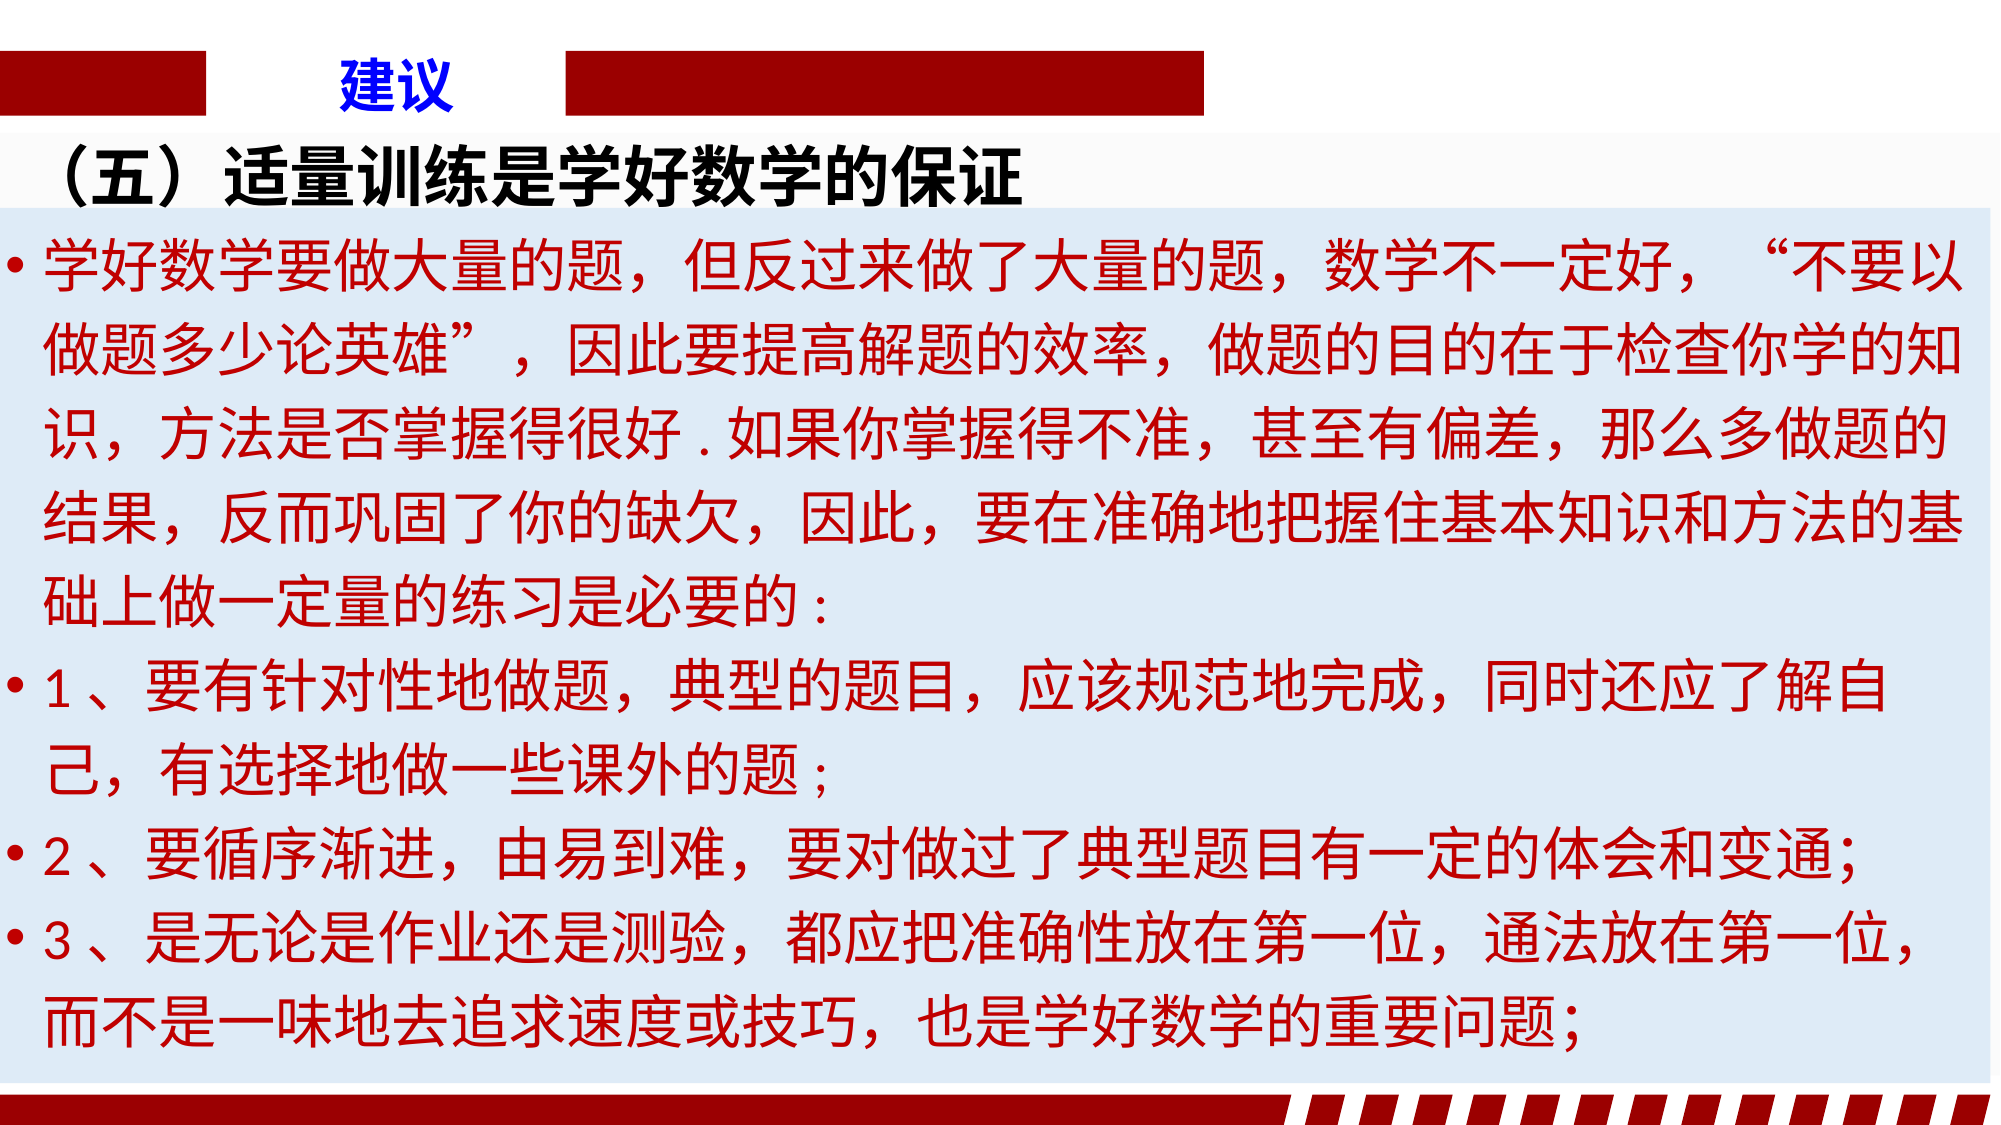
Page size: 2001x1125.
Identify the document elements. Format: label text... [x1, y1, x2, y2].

text_box [1733, 1093, 1777, 1125]
text_box [1895, 1093, 1938, 1125]
text_box [0, 1093, 1293, 1125]
text_box [566, 50, 1205, 117]
text_box （五）适量训练是学好数学的保证 [8, 127, 2000, 222]
text_box [1465, 1093, 1508, 1125]
text_box [0, 50, 207, 117]
text_box [1626, 1093, 1670, 1125]
text_box 学好数学要做大量的题，但反过来做了大量的题，数学不一定好，“不要以做题多少论英雄”，因此要提高解题的效率，做题的目的在于检查你学的知识，方法是否掌握得很好.如果你掌握得不准，甚至有偏差，那么多做题的结果，反而巩固了你的缺欠，因此，要在准确地把握住基本知识和方法的基础上做一定量的练习是必要的: 1、要有针对性地做题，典型的题目，应该规范地完成，同时还应了解自己，有选择地做一些课外的题; 2、要循序渐进，由易到难，要对做过了典型题目有一定的体会和变通； 3、是无论是作业还是测验，都应把准确性放在第一位，通法放在第一位，而不是一味地去追求速度或技巧，也是学好数学的重要问题； [0, 207, 1991, 1084]
text_box [1357, 1093, 1401, 1125]
text_box [1518, 1093, 1562, 1125]
text_box [1787, 1093, 1831, 1125]
text_box [1303, 1093, 1347, 1125]
text_box [1680, 1093, 1723, 1125]
text_box [83, 670, 1897, 769]
text_box [1411, 1093, 1454, 1125]
text_box [1949, 1093, 1992, 1125]
text_box [1572, 1093, 1616, 1125]
text_box 建议 [227, 41, 566, 127]
text_box [1841, 1093, 1885, 1125]
